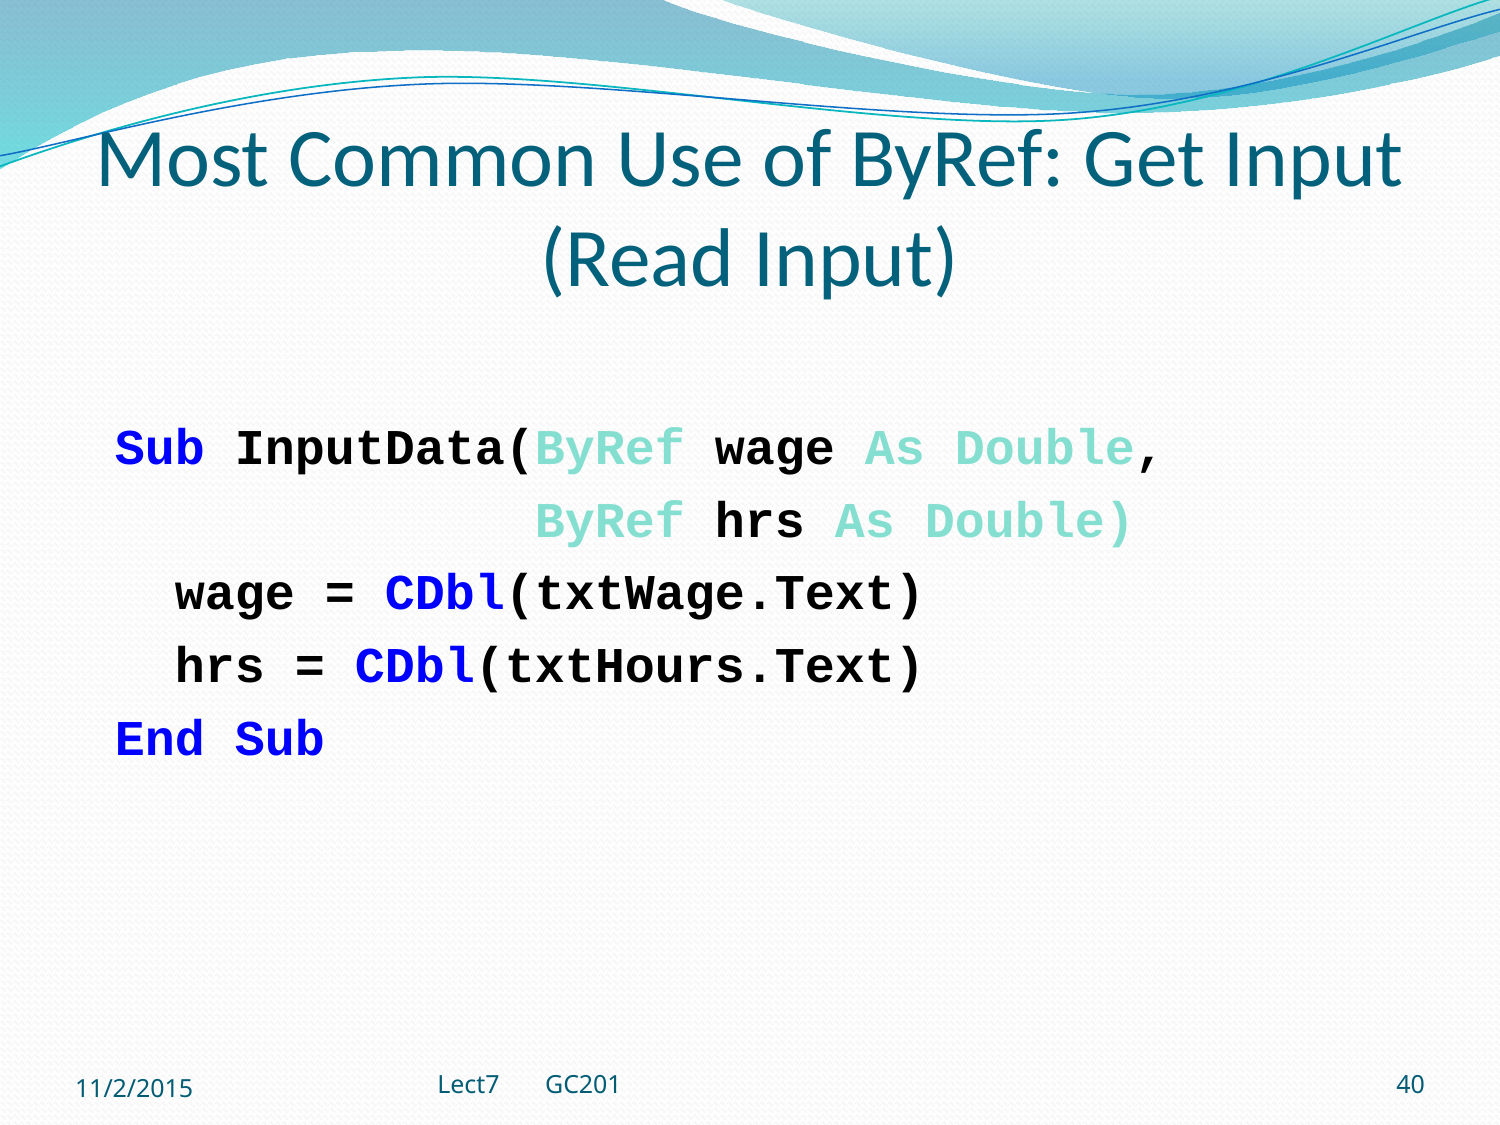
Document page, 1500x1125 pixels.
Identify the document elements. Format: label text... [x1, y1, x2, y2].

footer Lect7 GC201 [437, 1042, 988, 1103]
slide_number 40 [1299, 1042, 1425, 1103]
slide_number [75, 1042, 425, 1103]
title Most Common Use of ByRef: Get Input (Read Input) [75, 115, 1425, 303]
list Sub InputData(ByRef wage As Double, ByRef hrs As Double) wage = CDbl(txtWage.Text) hrs = CDbl(txtHours.Text) End Sub [99, 324, 1469, 1006]
